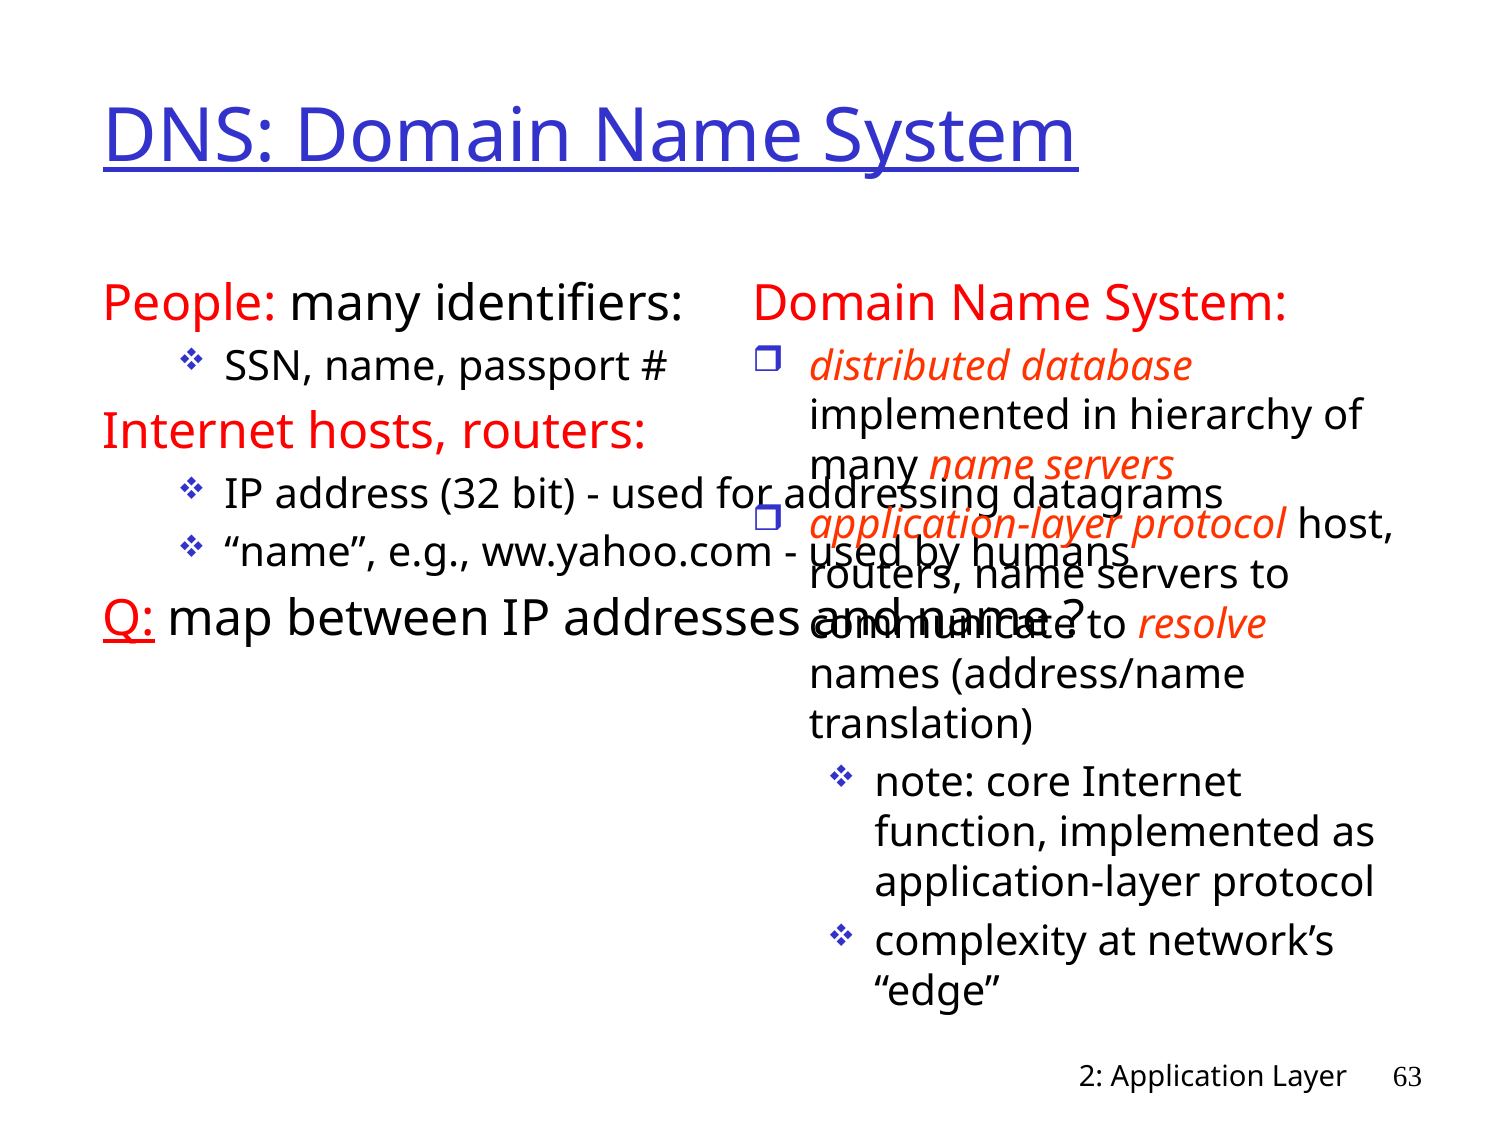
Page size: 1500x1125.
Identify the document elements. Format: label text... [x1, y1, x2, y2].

list Domain Name System: distributed database implemented in hierarchy of many name servers application-layer protocol host, routers, name servers to communicate to resolve names (address/name translation) note: core Internet function, implemented as application-layer protocol complexity at network’s “edge” [737, 262, 1419, 1026]
footer 2: Application Layer [887, 1049, 1362, 1125]
slide_number 63 [1362, 1049, 1438, 1125]
list People: many identifiers: SSN, name, passport # Internet hosts, routers: IP address (32 bit) - used for addressing datagrams “name”, e.g., ww.yahoo.com - used by humans Q: map between IP addresses and name ? [87, 262, 737, 1026]
title DNS: Domain Name System [87, 37, 1363, 226]
